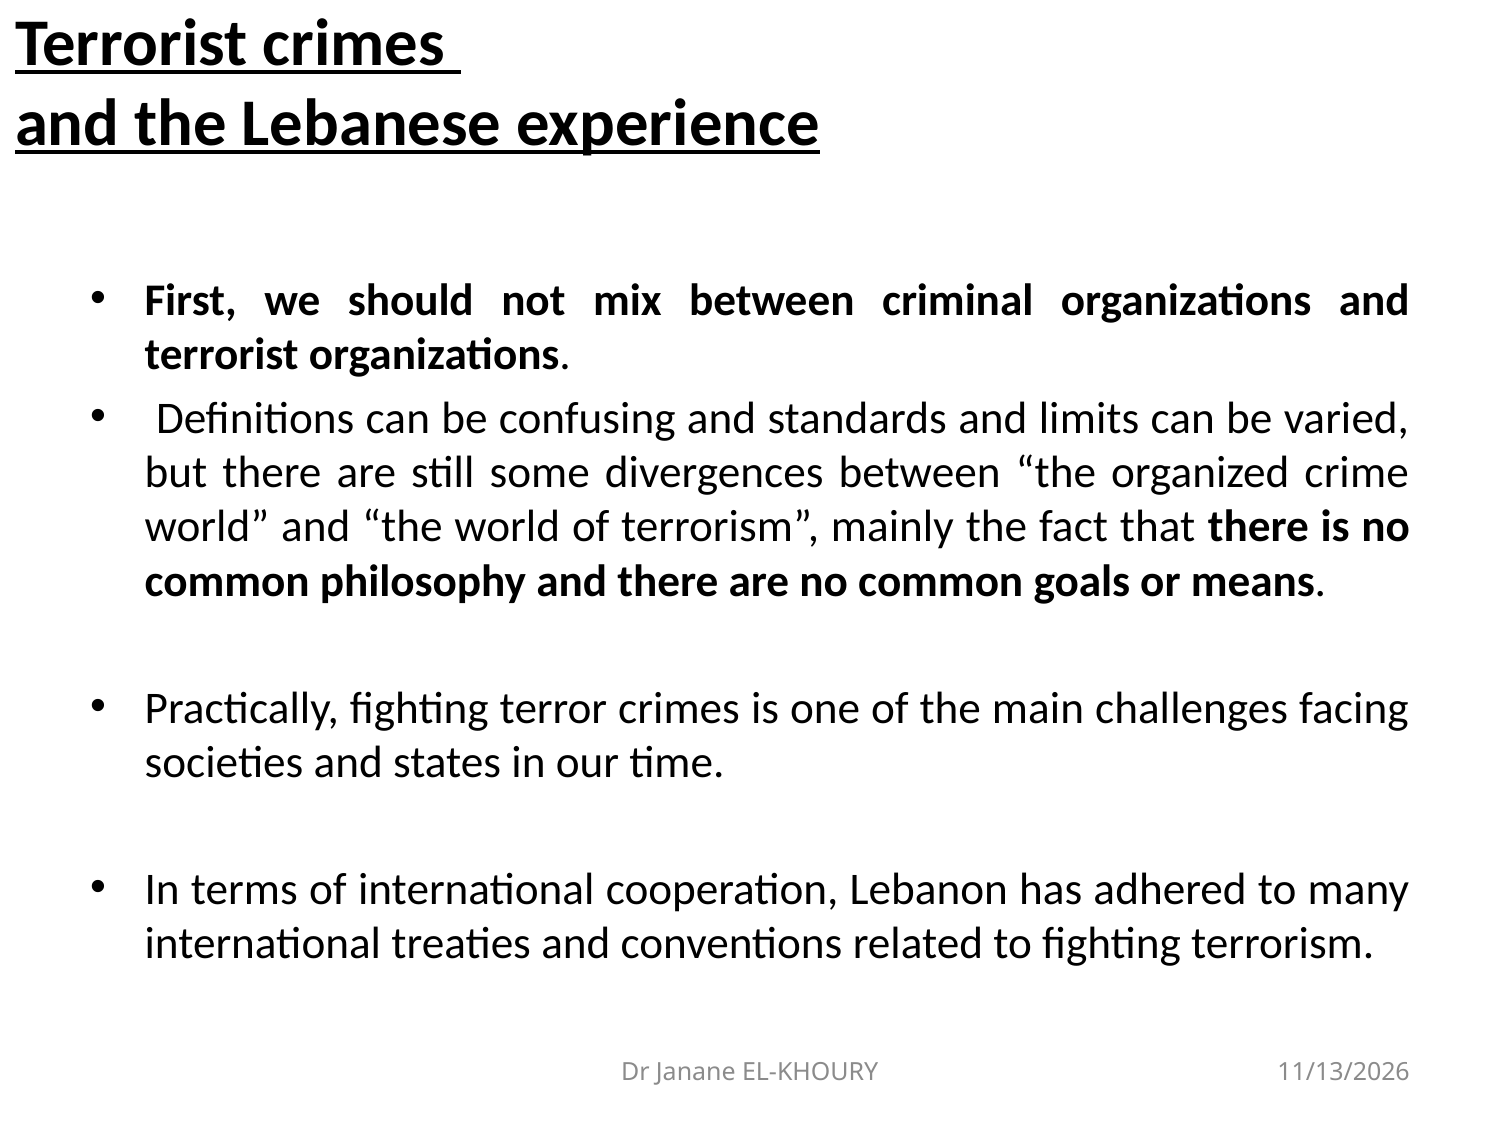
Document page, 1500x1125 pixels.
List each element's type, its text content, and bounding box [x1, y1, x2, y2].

list First, we should not mix between criminal organizations and terrorist organizations. Definitions can be confusing and standards and limits can be varied, but there are still some divergences between “the organized crime world” and “the world of terrorism”, mainly the fact that there is no common philosophy and there are no common goals or means. Practically, fighting terror crimes is one of the main challenges facing societies and states in our time. In terms of international cooperation, Lebanon has adhered to many international treaties and conventions related to fighting terrorism. [75, 262, 1425, 1005]
footer Dr Janane EL-KHOURY [512, 1042, 988, 1103]
title Terrorist crimes and the Lebanese experience [0, 24, 1350, 213]
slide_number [1074, 1042, 1425, 1103]
